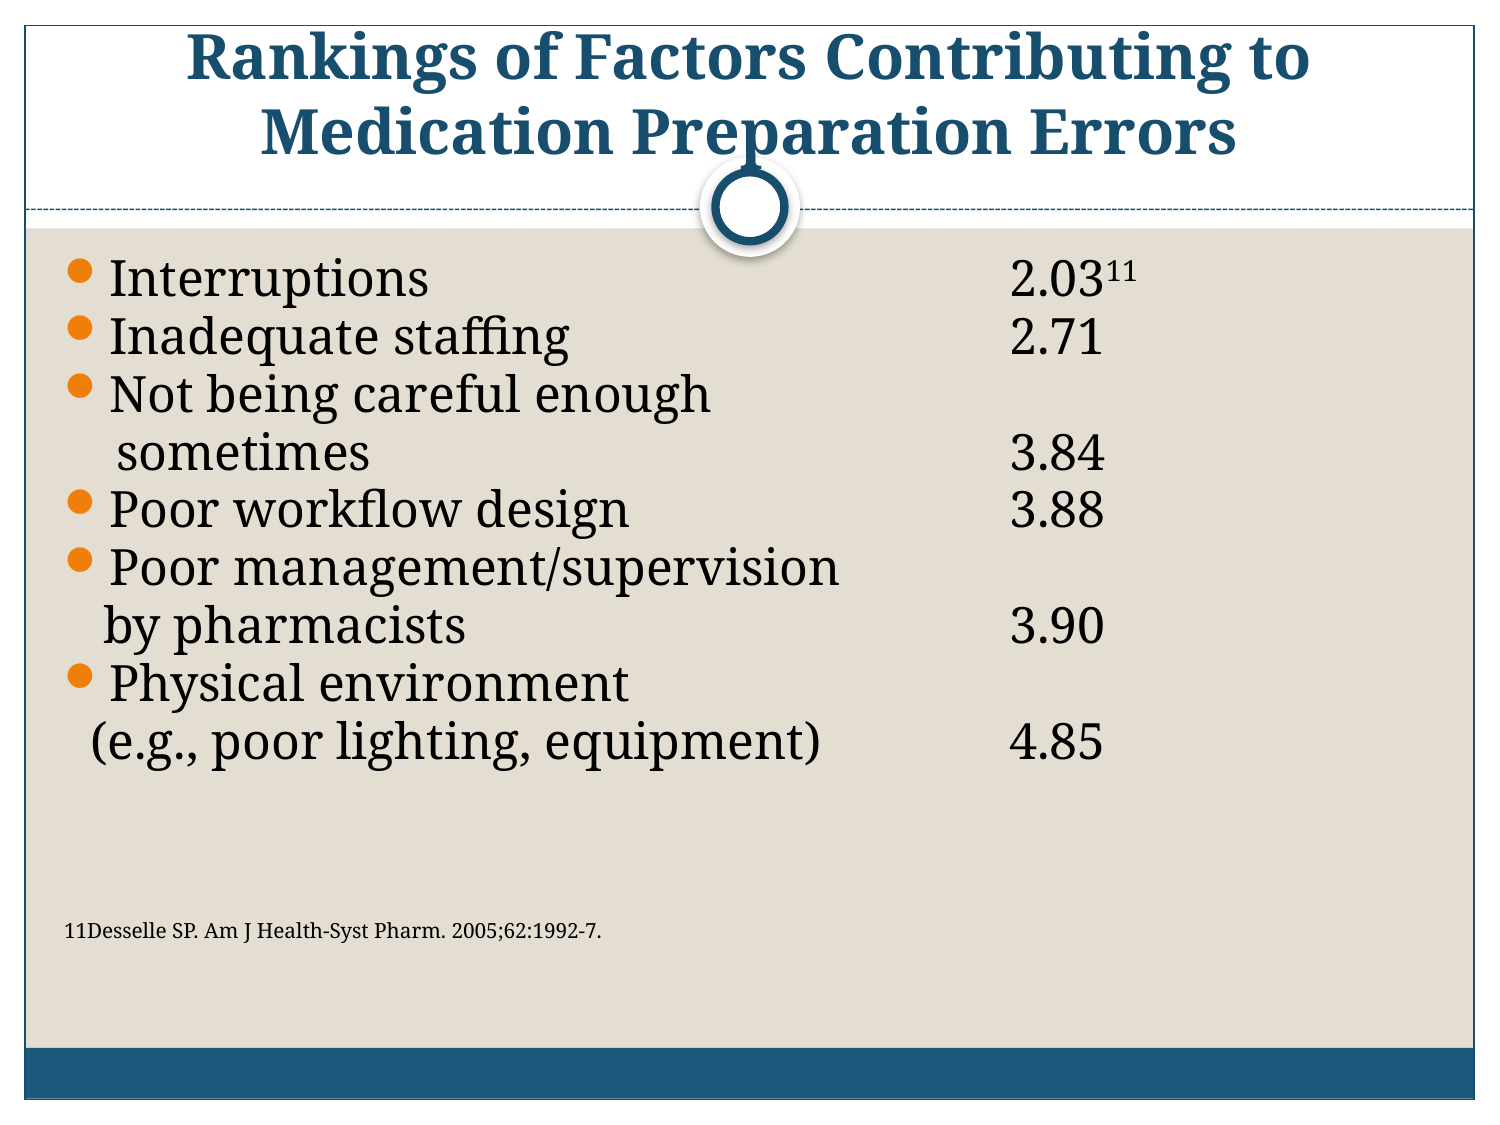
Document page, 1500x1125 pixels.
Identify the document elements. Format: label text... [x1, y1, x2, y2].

list Interruptions 2.0311 Inadequate staffing 2.71 Not being careful enough sometimes 3.84 Poor workflow design 3.88 Poor management/supervision by pharmacists 3.90 Physical environment (e.g., poor lighting, equipment) 4.85 11Desselle SP. Am J Health-Syst Pharm. 2005;62:1992-7. [49, 250, 1445, 1001]
title Rankings of Factors Contributing to Medication Preparation Errors [49, 37, 1450, 175]
